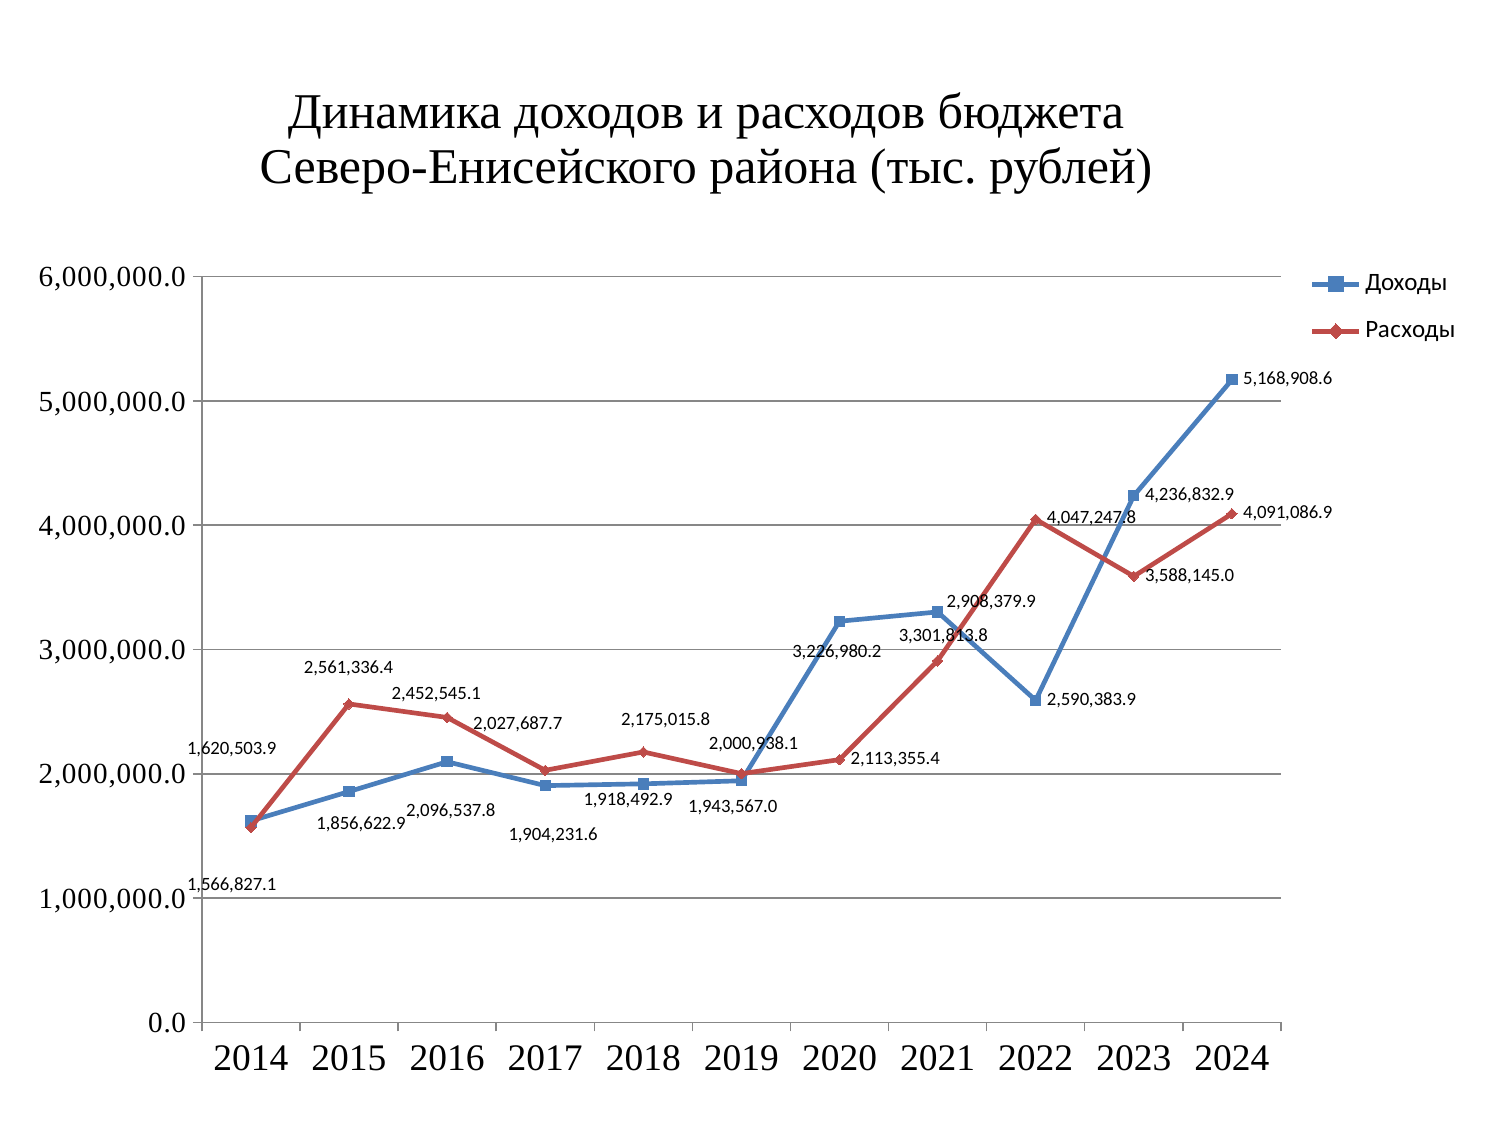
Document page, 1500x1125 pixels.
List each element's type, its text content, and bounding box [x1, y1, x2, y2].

title Динамика доходов и расходов бюджета Северо-Енисейского района (тыс. рублей) [212, 45, 1200, 233]
chart [24, 249, 1476, 1101]
